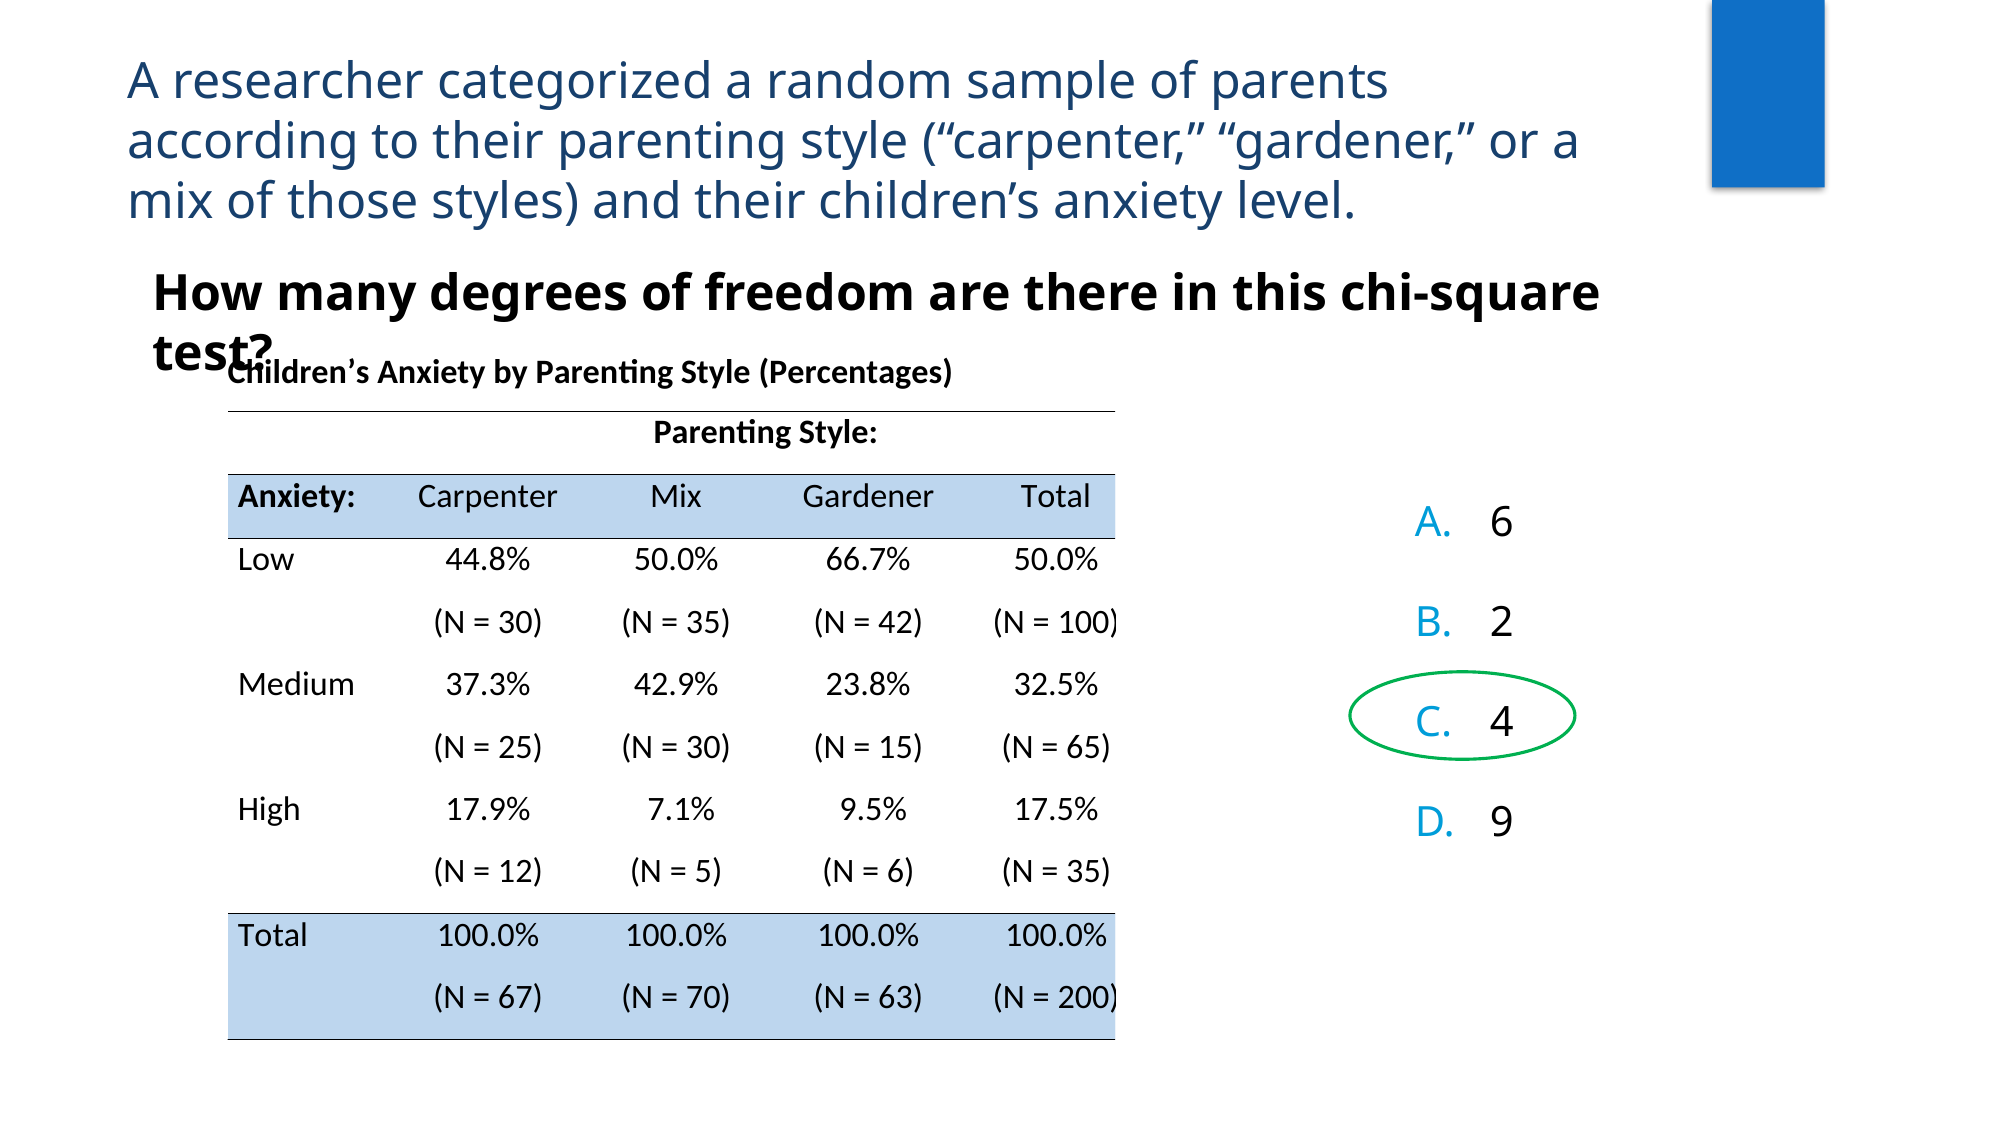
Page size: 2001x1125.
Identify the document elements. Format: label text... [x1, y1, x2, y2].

title A researcher categorized a random sample of parents according to their parenting style (“carpenter,” “gardener,” or a mix of those styles) and their children’s anxiety level. [112, 44, 1625, 233]
text_box How many degrees of freedom are there in this chi-square test? [137, 253, 1738, 389]
text_box 6 2 4 9 [1399, 487, 1625, 853]
text_box [1348, 677, 1399, 754]
picture [227, 350, 1116, 1052]
